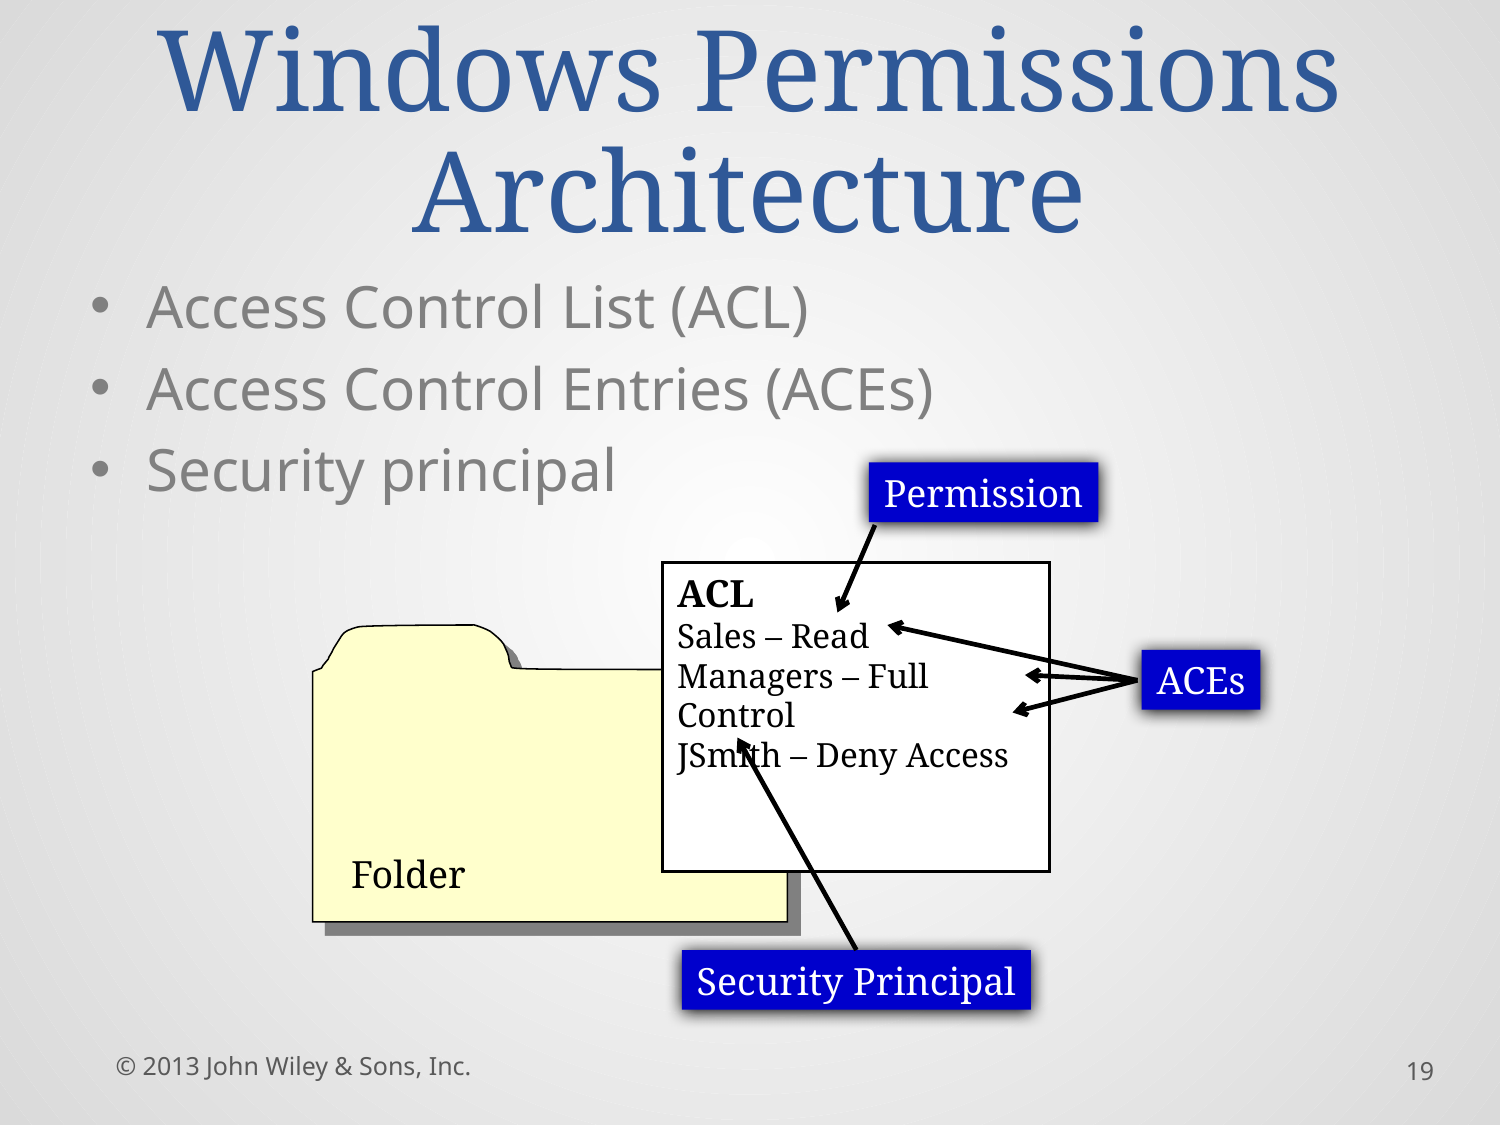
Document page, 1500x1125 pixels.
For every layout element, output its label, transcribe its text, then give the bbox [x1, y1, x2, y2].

footer © 2013 John Wiley & Sons, Inc. [108, 1037, 576, 1098]
title Windows Permissions Architecture [75, 0, 1425, 262]
list Access Control List (ACL) Access Control Entries (ACEs) Security principal [75, 262, 1425, 1005]
slide_number 19 [1401, 1042, 1494, 1103]
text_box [312, 462, 1265, 1011]
